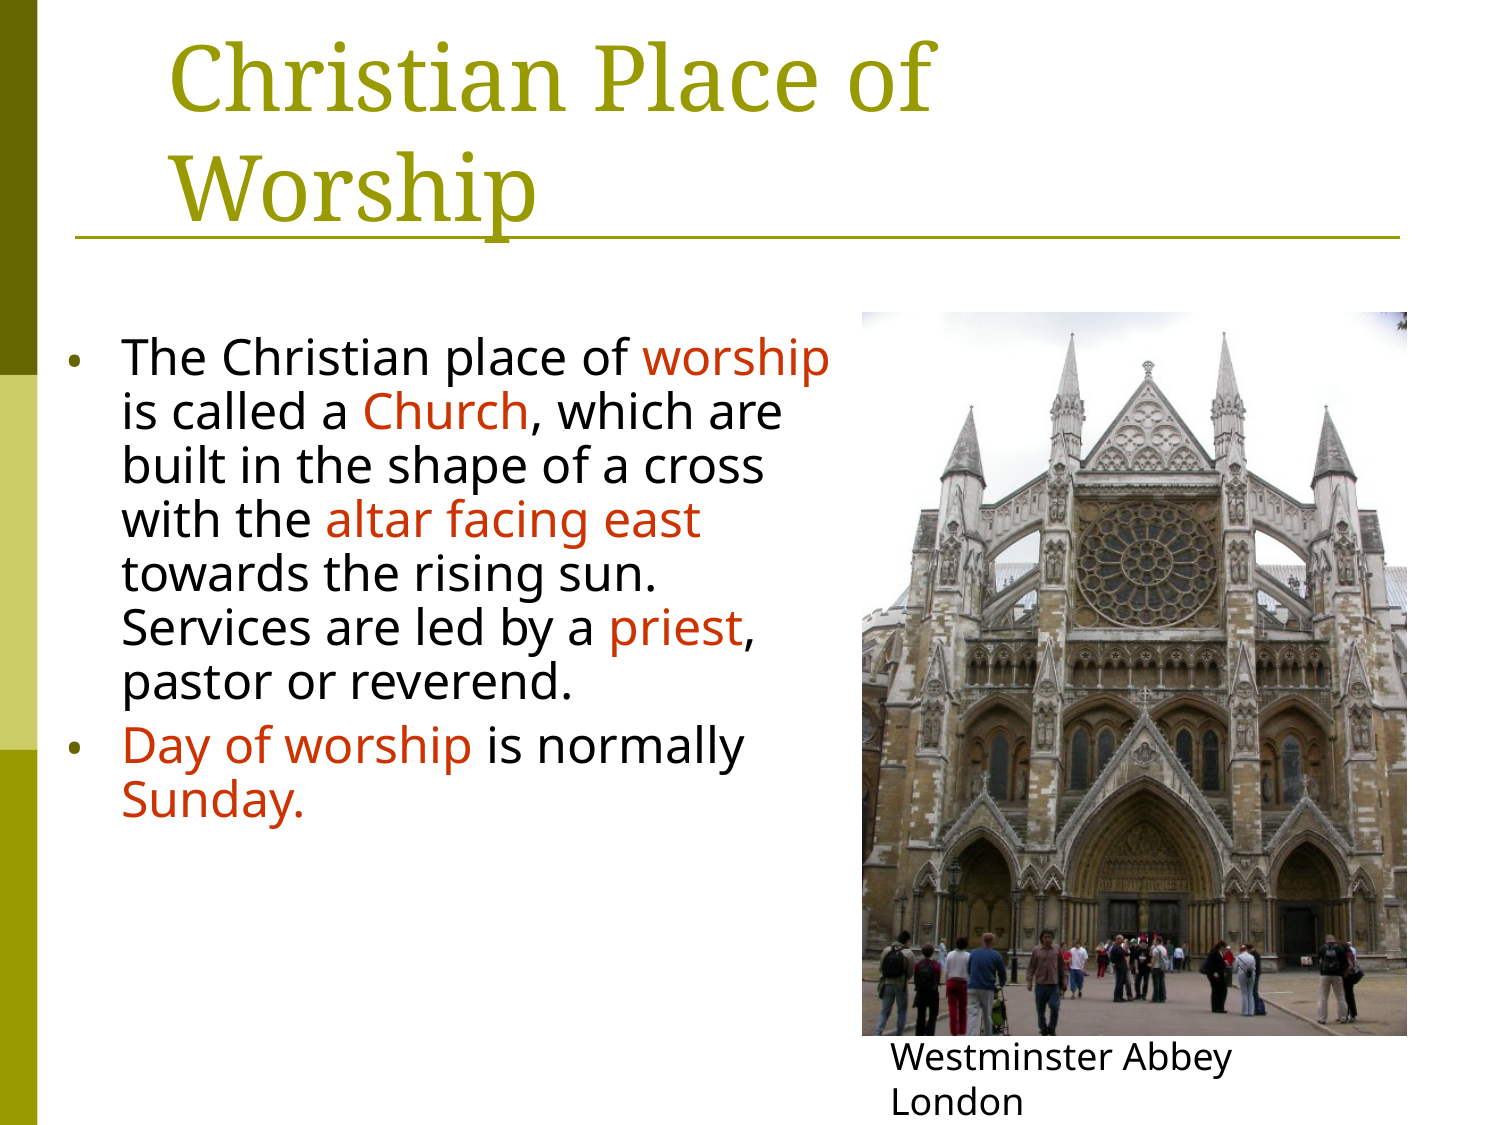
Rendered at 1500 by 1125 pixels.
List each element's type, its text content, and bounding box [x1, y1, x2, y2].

list The Christian place of worship is called a Church, which are built in the shape of a cross with the altar facing east towards the rising sun. Services are led by a priest, pastor or reverend. Day of worship is normally Sunday. [50, 324, 857, 1000]
title Christian Place of Worship [152, 15, 1328, 248]
text_box Westminster Abbey London [874, 1044, 1366, 1086]
picture [862, 312, 1407, 1036]
